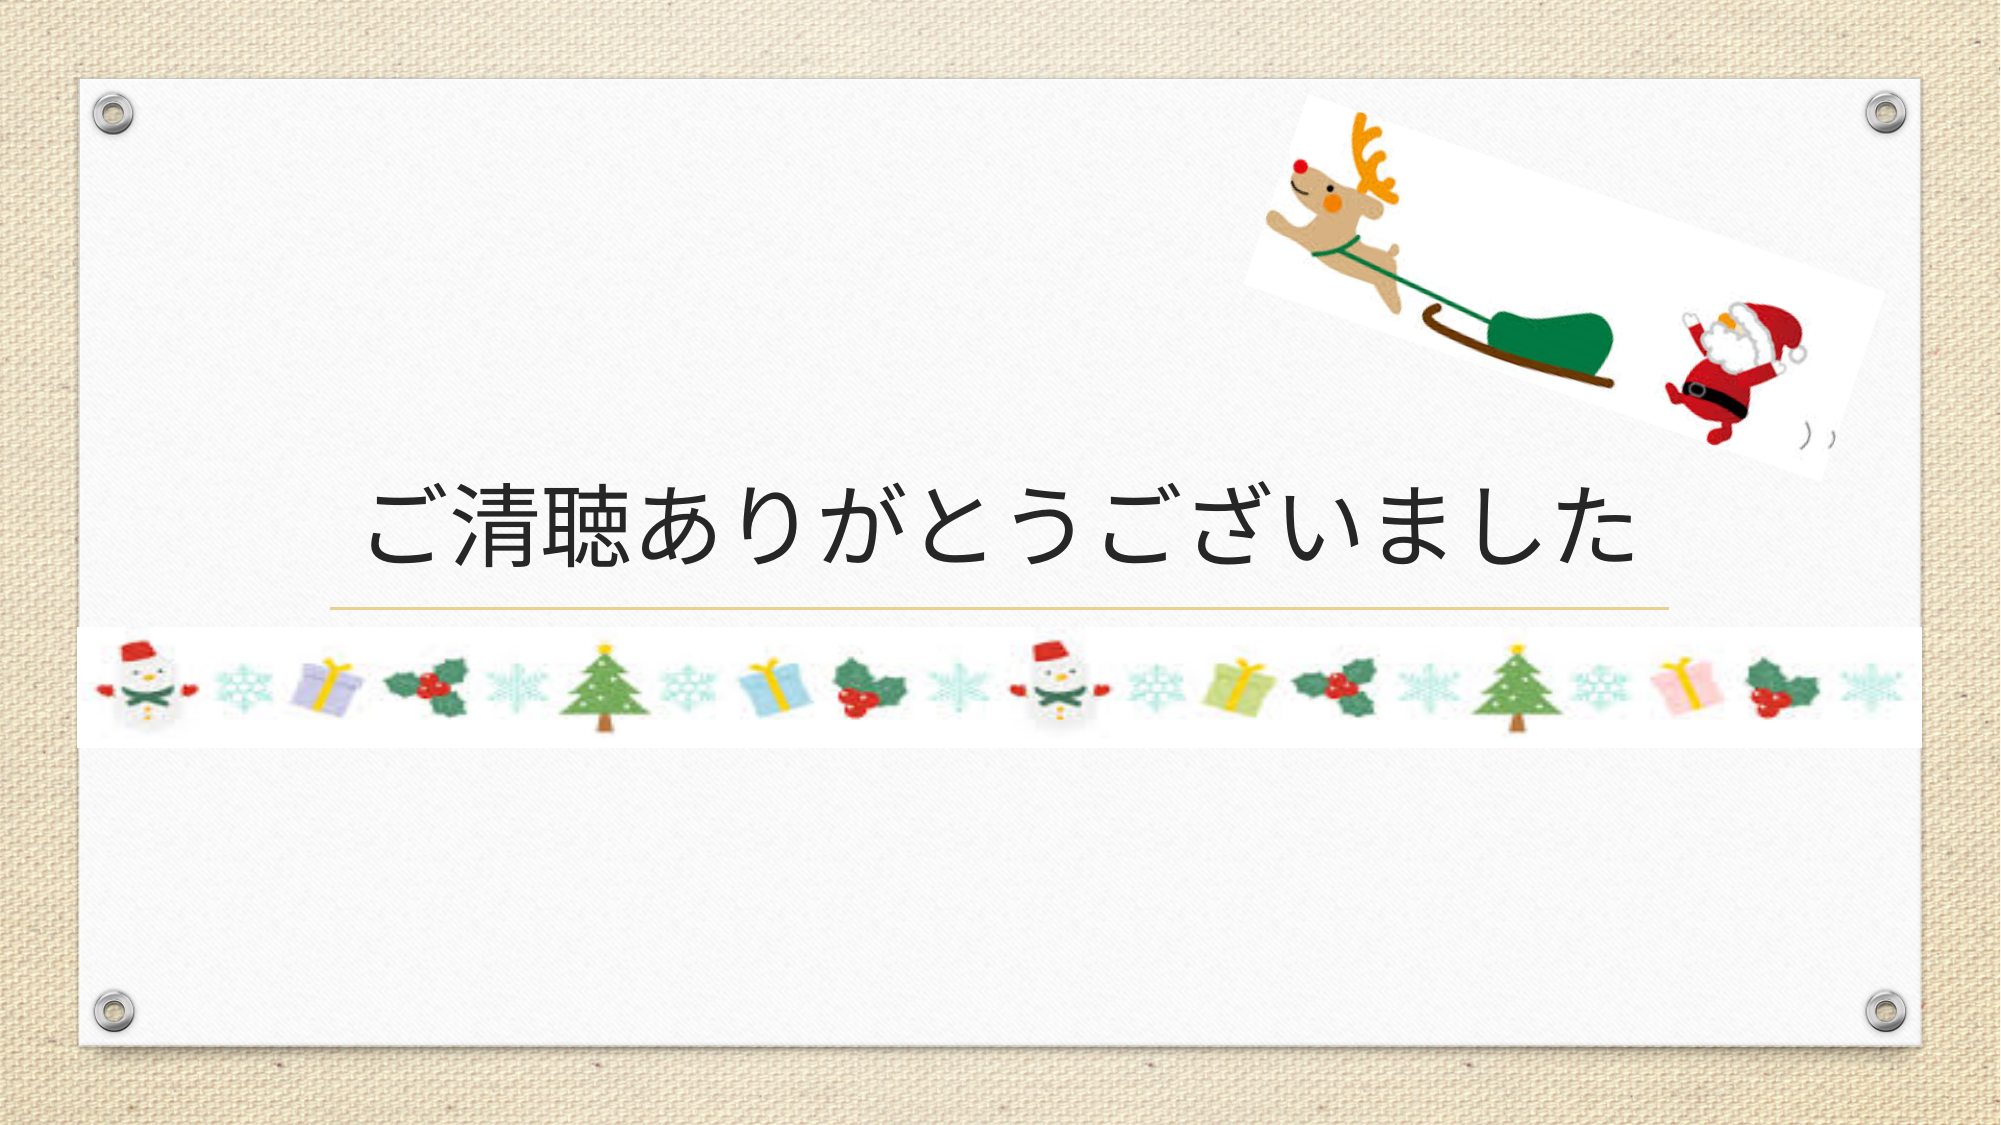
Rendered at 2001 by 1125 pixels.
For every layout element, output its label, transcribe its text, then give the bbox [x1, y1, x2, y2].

picture [0, 0, 2001, 1125]
title ご清聴ありがとうございました [330, 287, 1669, 587]
